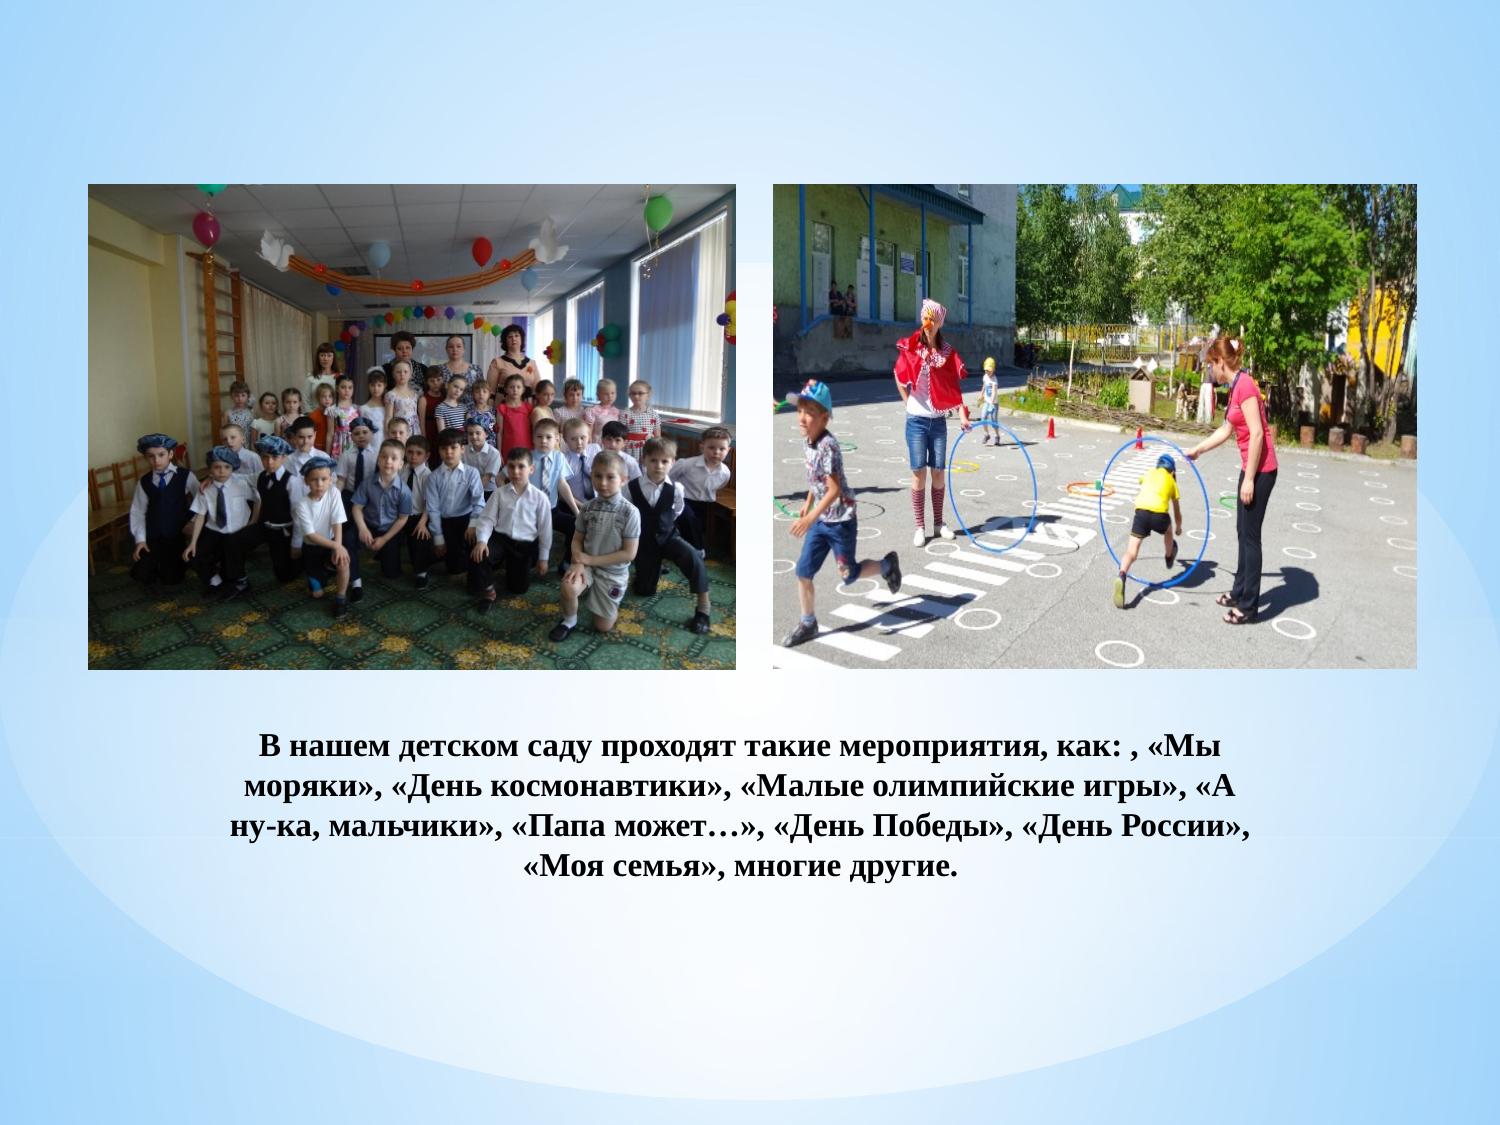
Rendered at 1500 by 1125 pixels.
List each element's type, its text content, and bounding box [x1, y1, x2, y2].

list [773, 184, 1417, 670]
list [88, 184, 737, 671]
title В нашем детском саду проходят такие мероприятия, как: , «Мы моряки», «День космонавтики», «Малые олимпийские игры», «А ну-ка, мальчики», «Папа может…», «День Победы», «День России», «Моя семья», многие другие. [206, 716, 1275, 904]
